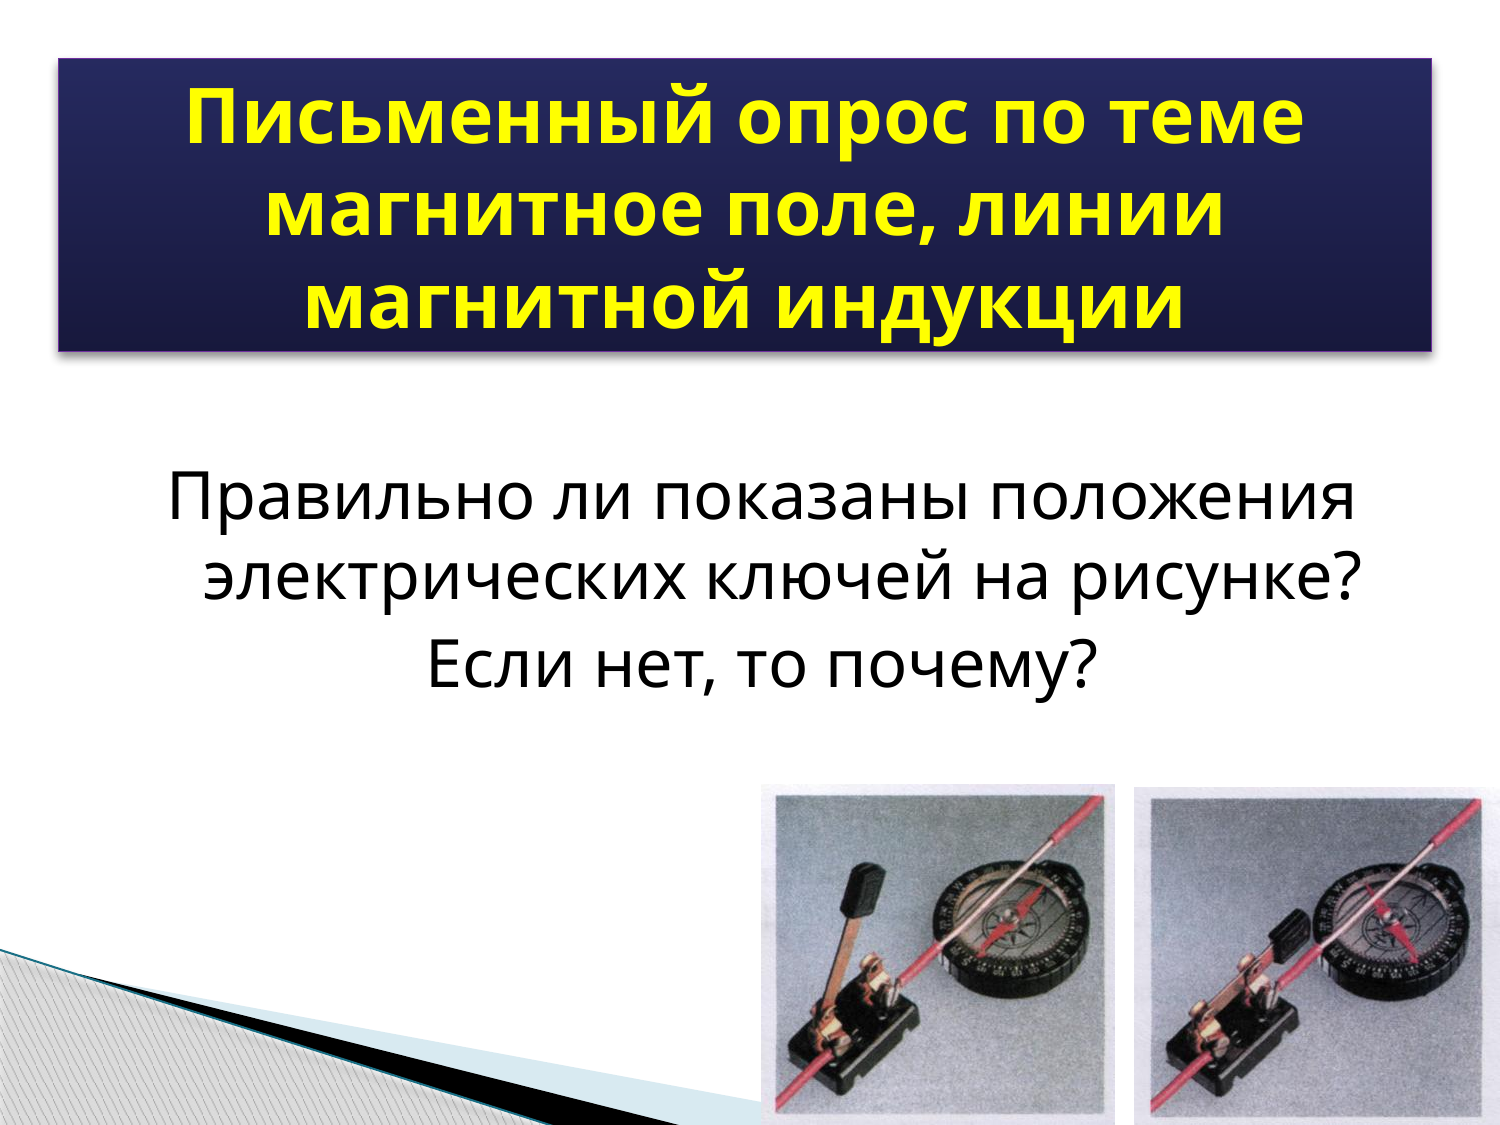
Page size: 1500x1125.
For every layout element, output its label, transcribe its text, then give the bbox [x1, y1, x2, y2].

picture [1134, 787, 1500, 1125]
title Письменный опрос по теме магнитное поле, линии магнитной индукции [58, 58, 1432, 352]
picture [761, 784, 1115, 1125]
list Правильно ли показаны положения электрических ключей на рисунке? Если нет, то почему? [82, 445, 1425, 1005]
